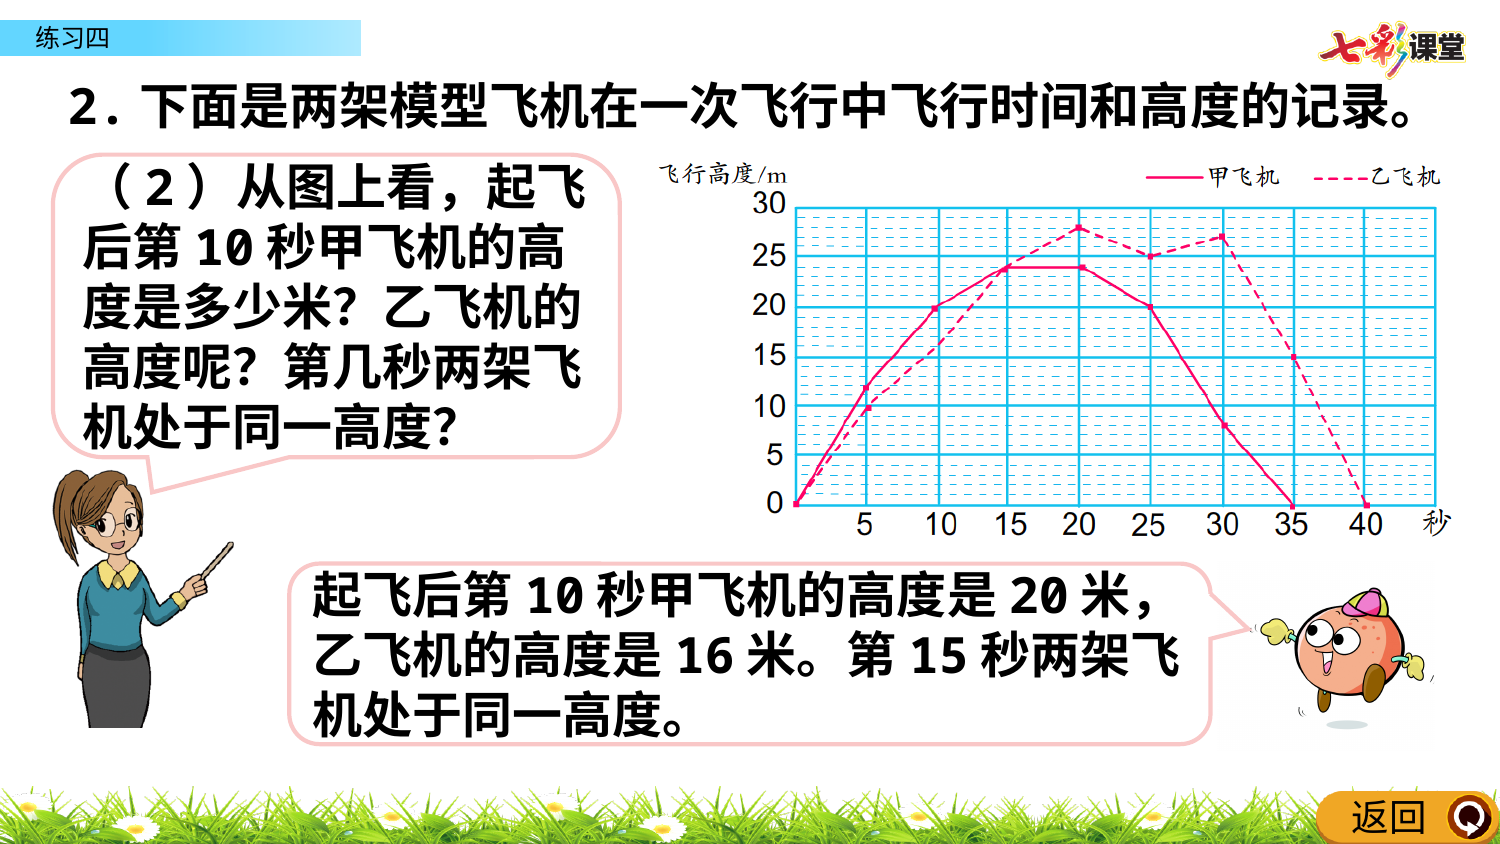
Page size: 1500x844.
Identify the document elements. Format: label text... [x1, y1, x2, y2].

text_box 2.下面是两架模型飞机在一次飞行中飞行时间和高度的记录。 [52, 67, 1459, 143]
picture [1316, 20, 1468, 80]
picture [1217, 560, 1435, 751]
picture [648, 153, 1459, 538]
text_box （2）从图上看，起飞后第10秒甲飞机的高度是多少米？乙飞机的高度呢？第几秒两架飞机处于同一高度？ [52, 154, 620, 471]
text_box 起飞后第10秒甲飞机的高度是20米，乙飞机的高度是16米。第15秒两架飞机处于同一高度。 [289, 563, 1212, 745]
picture [0, 786, 1500, 844]
picture [52, 468, 234, 729]
